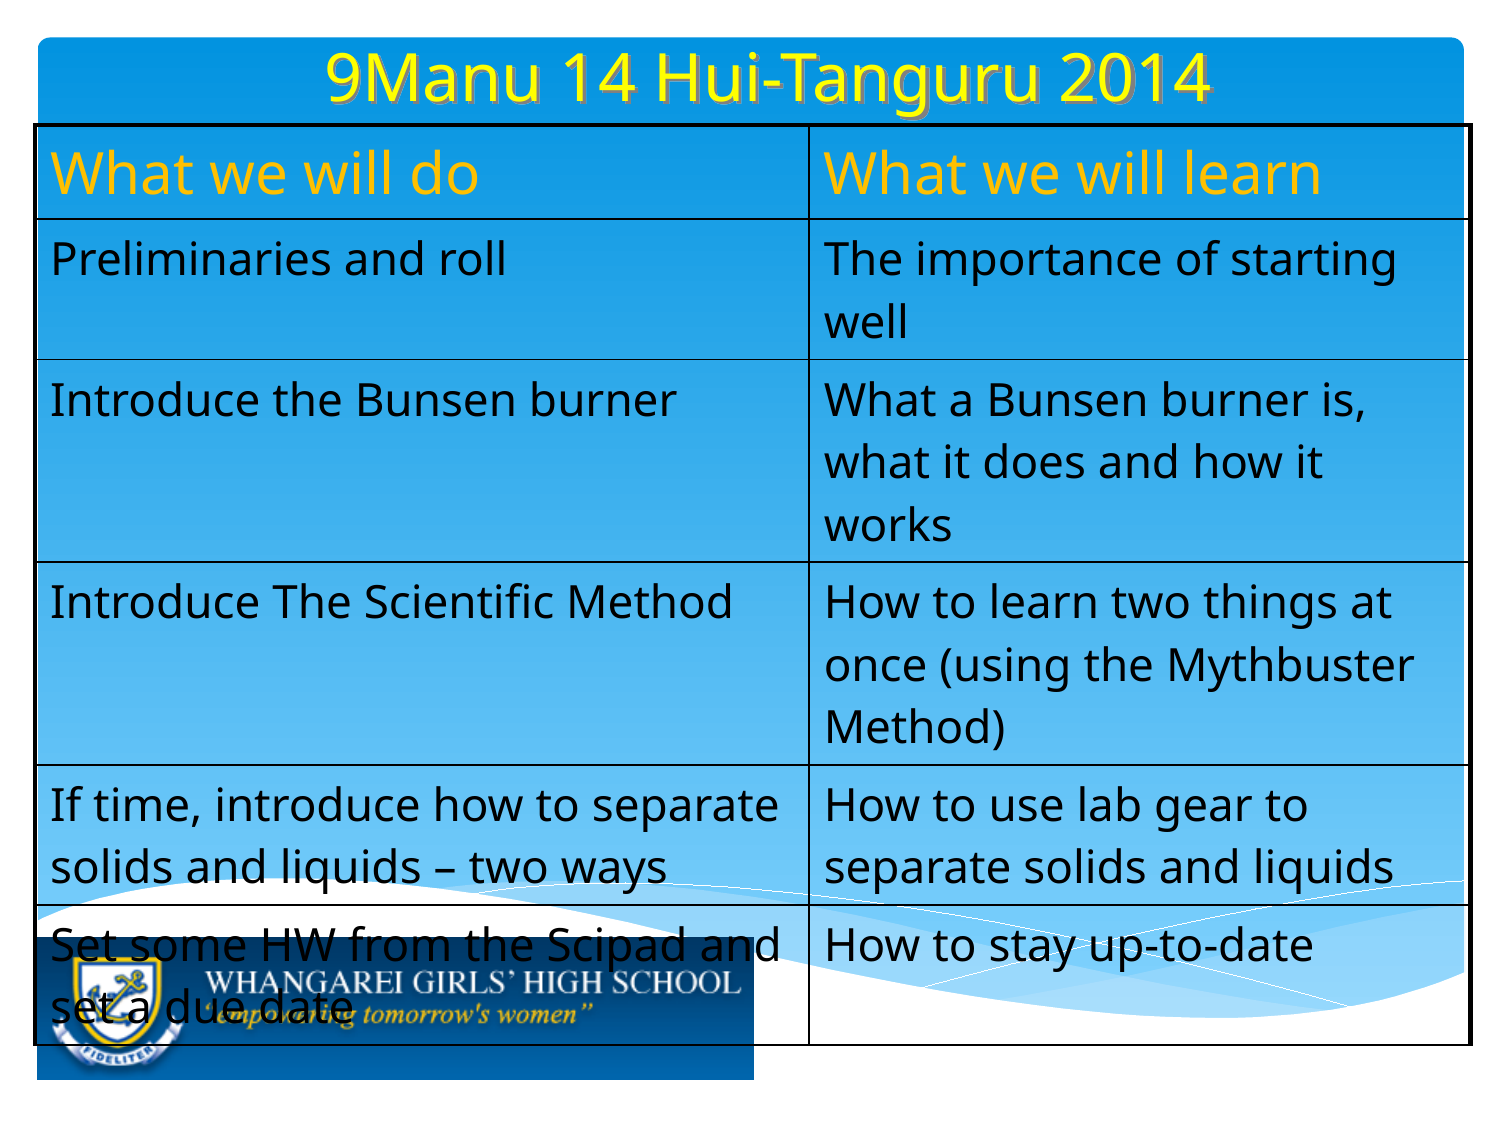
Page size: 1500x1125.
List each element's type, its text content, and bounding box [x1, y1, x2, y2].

table_header What we will learn [810, 127, 1468, 218]
table_cell The importance of starting well [810, 220, 1468, 359]
table_cell How to learn two things at once (using the Mythbuster Method) [810, 563, 1468, 764]
table_cell Introduce The Scientific Method [37, 563, 808, 764]
table_header What we will do [37, 127, 808, 218]
table_cell If time, introduce how to separate solids and liquids – two ways [37, 766, 808, 904]
table_cell What a Bunsen burner is, what it does and how it works [810, 360, 1468, 561]
table_cell How to stay up-to-date [810, 906, 1468, 1044]
picture [37, 937, 754, 1080]
text_box 9Manu 14 Hui-Tanguru 2014 [162, 24, 1375, 123]
table_cell Set some HW from the Scipad and set a due date [37, 906, 808, 1044]
table_cell Preliminaries and roll [37, 220, 808, 359]
table_cell How to use lab gear to separate solids and liquids [810, 766, 1468, 904]
table_cell Introduce the Bunsen burner [37, 360, 808, 561]
